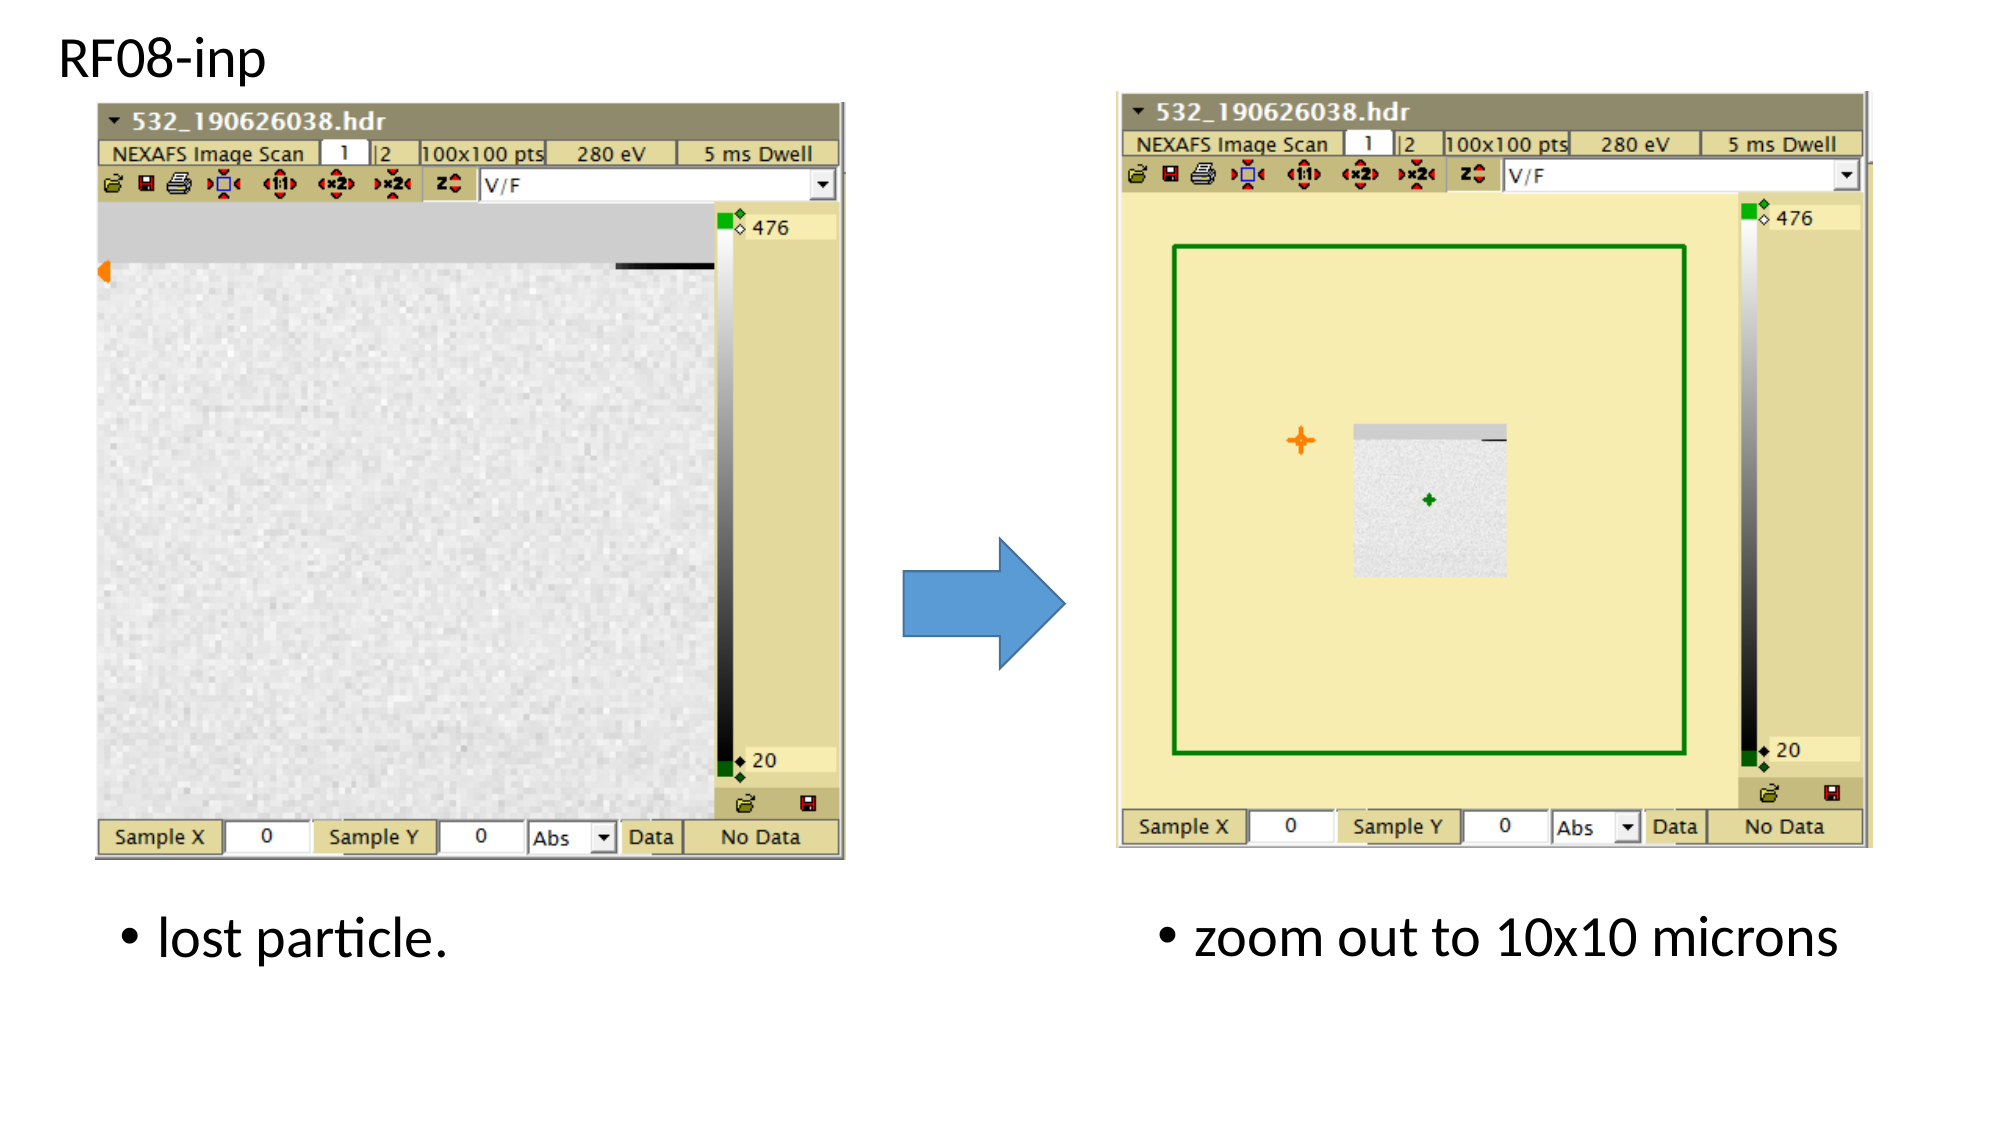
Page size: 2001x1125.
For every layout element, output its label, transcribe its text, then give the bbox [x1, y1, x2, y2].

picture [1116, 91, 1873, 848]
picture [95, 102, 846, 860]
list lost particle. [104, 899, 904, 1125]
text_box RF08-inp [43, 19, 310, 128]
text_box zoom out to 10x10 microns [1142, 898, 1942, 1125]
text_box [902, 536, 1067, 671]
